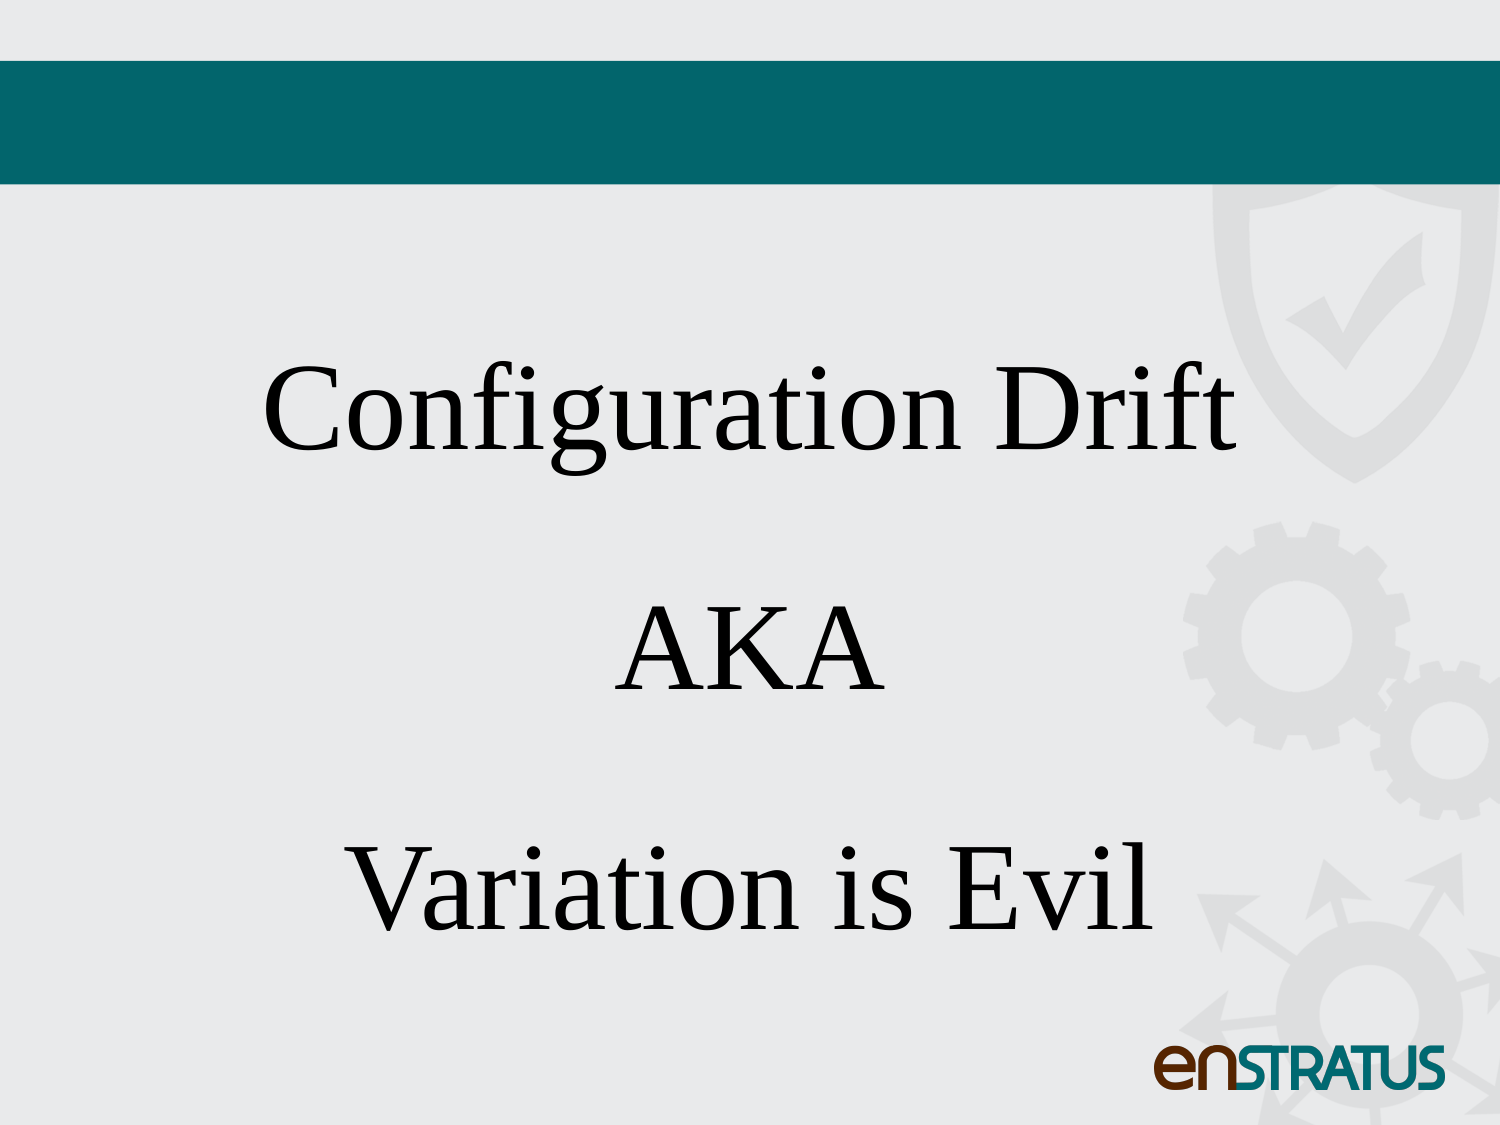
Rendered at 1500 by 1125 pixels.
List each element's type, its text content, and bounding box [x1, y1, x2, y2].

picture [0, 0, 1500, 60]
picture [0, 185, 1500, 1125]
list Configuration Drift AKA Variation is Evil [65, 234, 1435, 1046]
